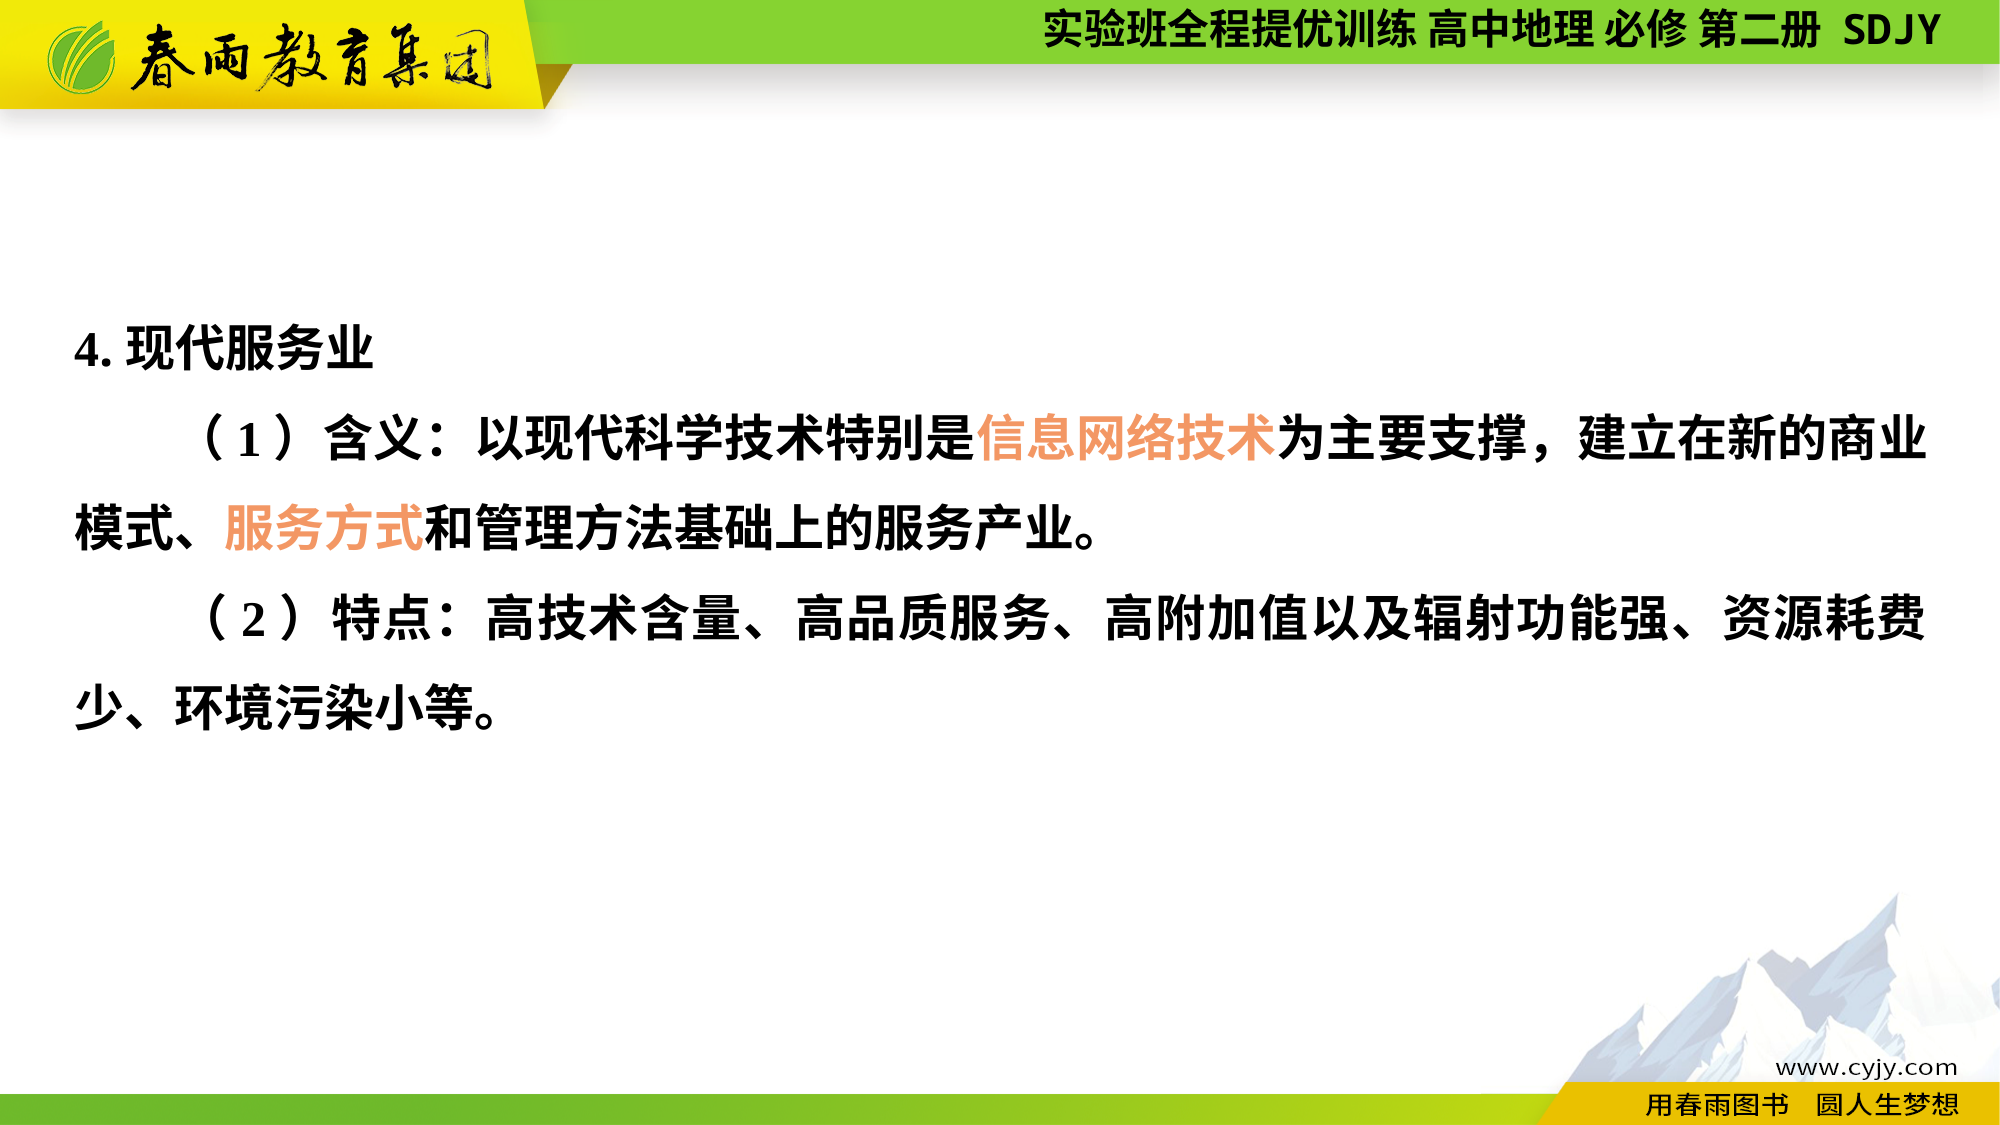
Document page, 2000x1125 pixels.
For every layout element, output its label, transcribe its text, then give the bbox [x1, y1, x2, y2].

picture [0, 0, 2000, 1125]
list 4.现代服务业 （1）含义：以现代科学技术特别是信息网络技术为主要支撑，建立在新的商业模式、服务方式和管理方法基础上的服务产业。 （2）特点：高技术含量、高品质服务、高附加值以及辐射功能强、资源耗费少、环境污染小等。 [59, 278, 1944, 737]
